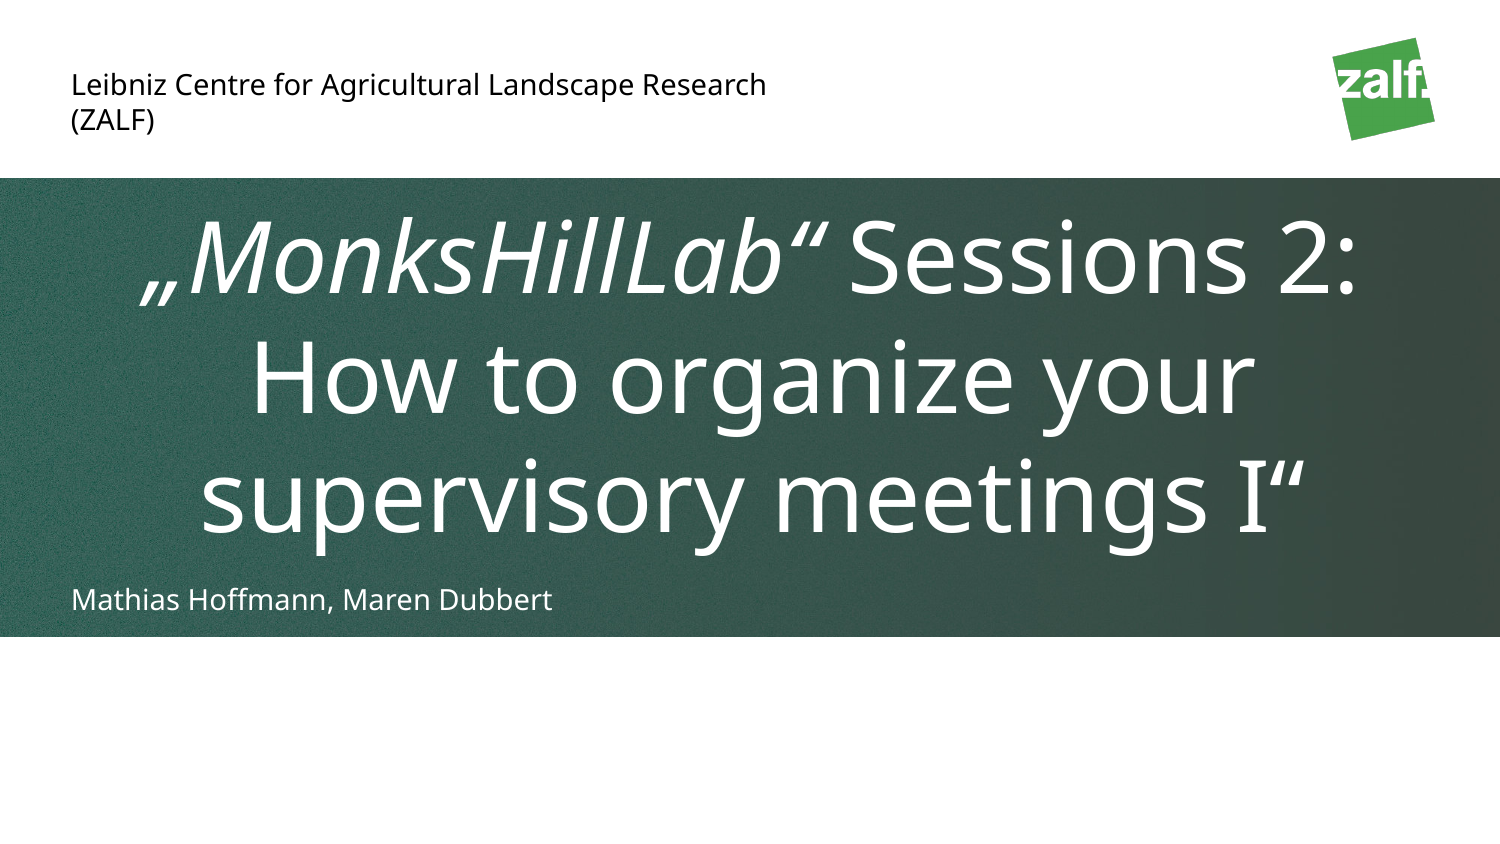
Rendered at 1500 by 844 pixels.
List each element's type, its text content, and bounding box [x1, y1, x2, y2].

list Mathias Hoffmann, Maren Dubbert [70, 578, 1152, 617]
list „MonksHillLab“ Sessions 2: How to organize your supervisory meetings I“ [70, 185, 1436, 327]
picture [0, 0, 1500, 637]
